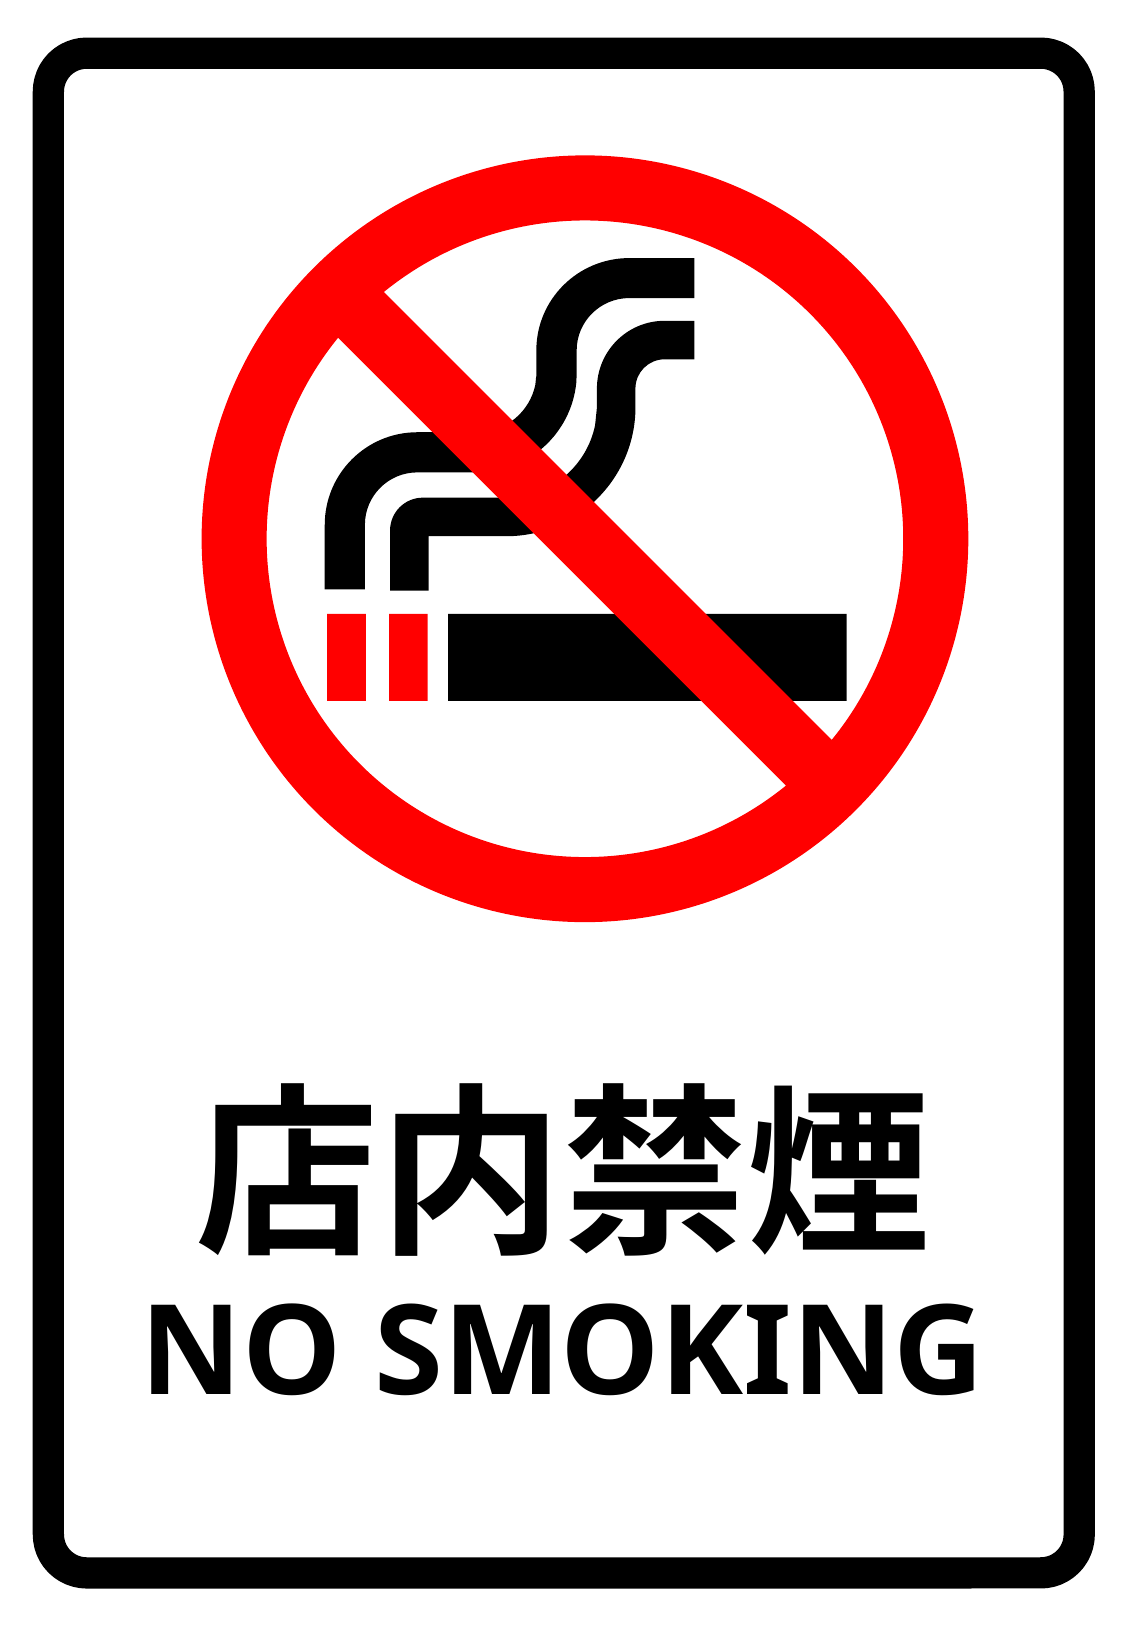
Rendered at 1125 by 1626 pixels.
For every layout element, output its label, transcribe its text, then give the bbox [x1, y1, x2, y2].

text_box [46, 51, 1082, 1049]
text_box 店内禁煙 [1, 1049, 1125, 1284]
text_box NO SMOKING [0, 1261, 1125, 1427]
text_box [46, 1427, 1082, 1576]
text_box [201, 155, 969, 923]
